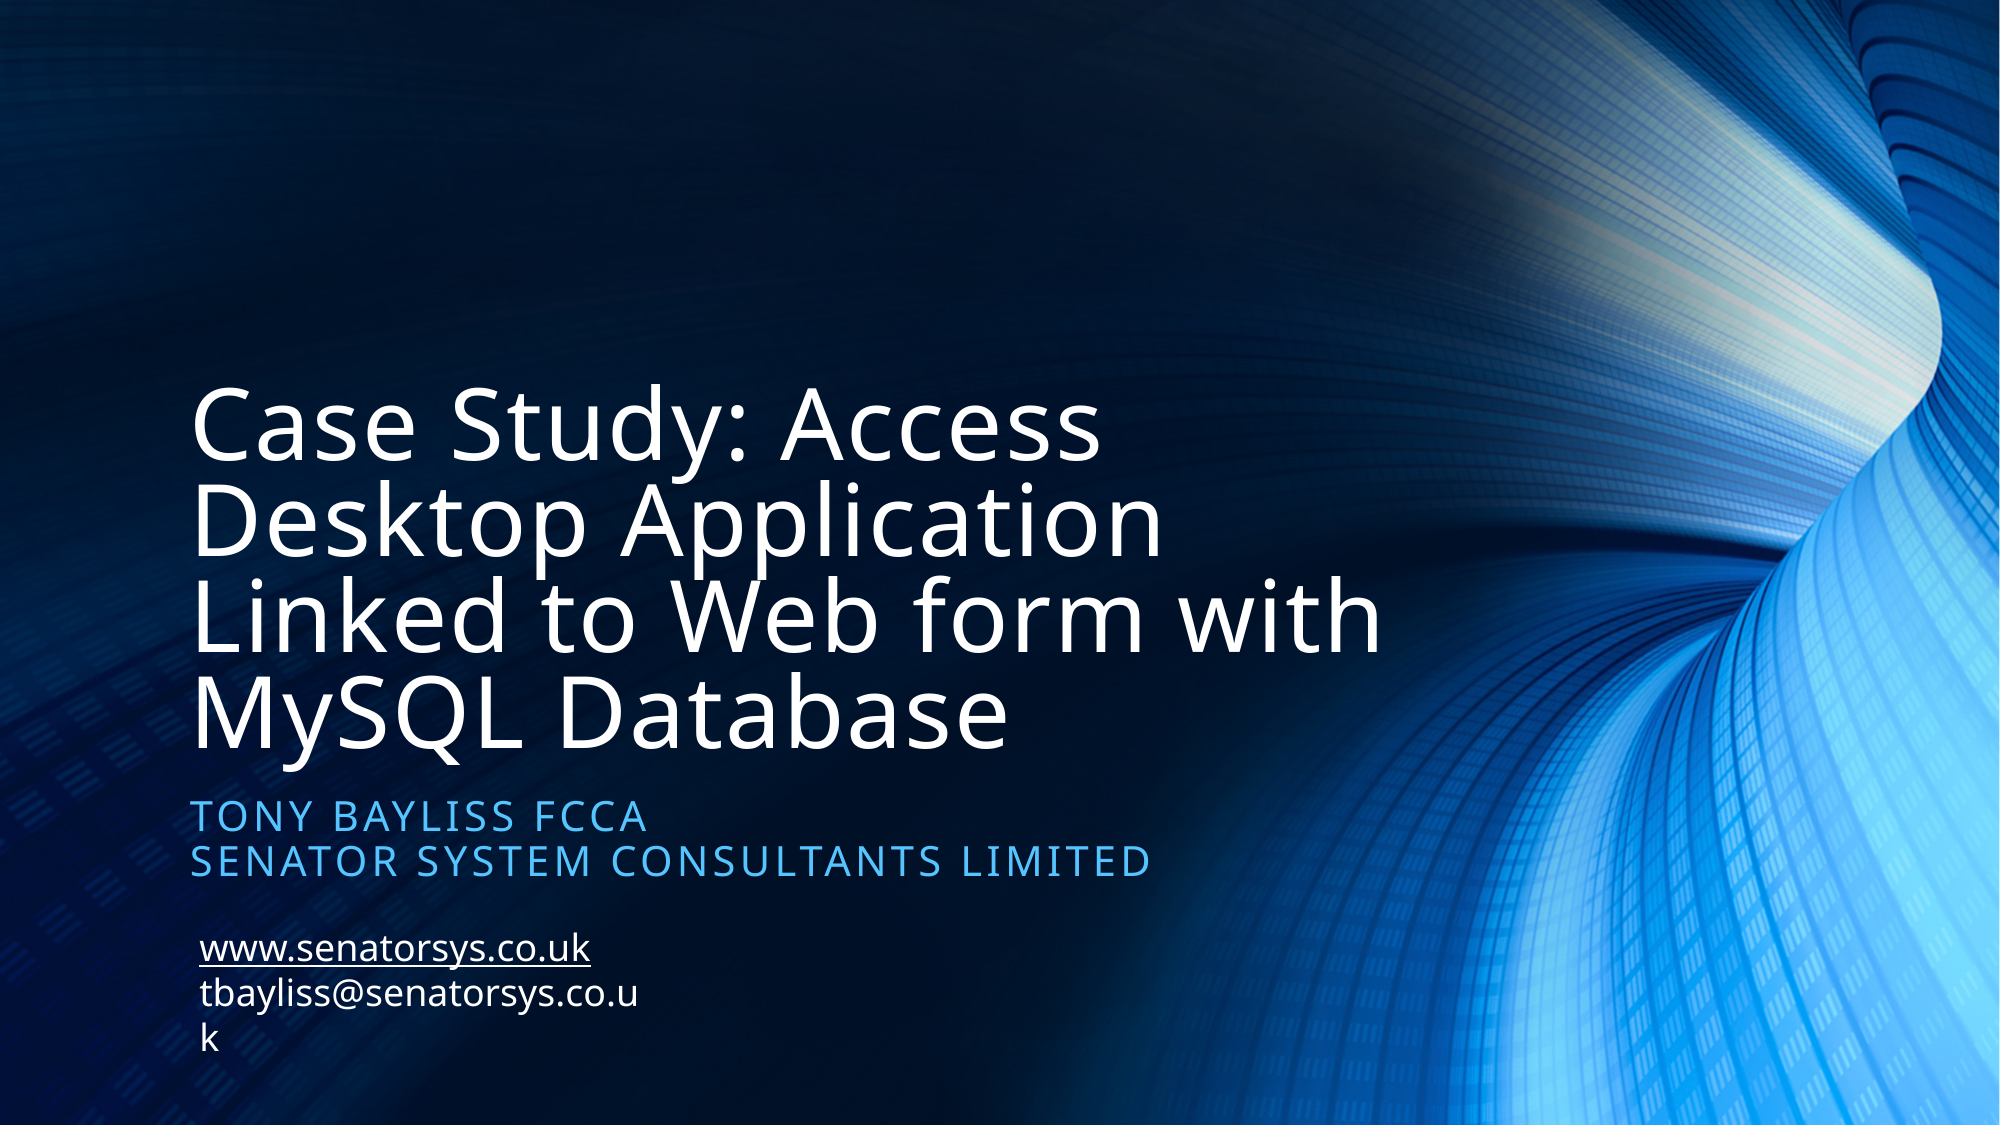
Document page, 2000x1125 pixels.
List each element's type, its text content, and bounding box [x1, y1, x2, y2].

title Case Study: Access Desktop Application Linked to Web form with MySQL Database [174, 299, 1525, 775]
subtitle Tony Bayliss FCCA Senator System Consultants Limited [174, 787, 1525, 917]
text_box www.senatorsys.co.uk tbayliss@senatorsys.co.uk [184, 916, 674, 1067]
picture [0, 0, 2000, 1125]
